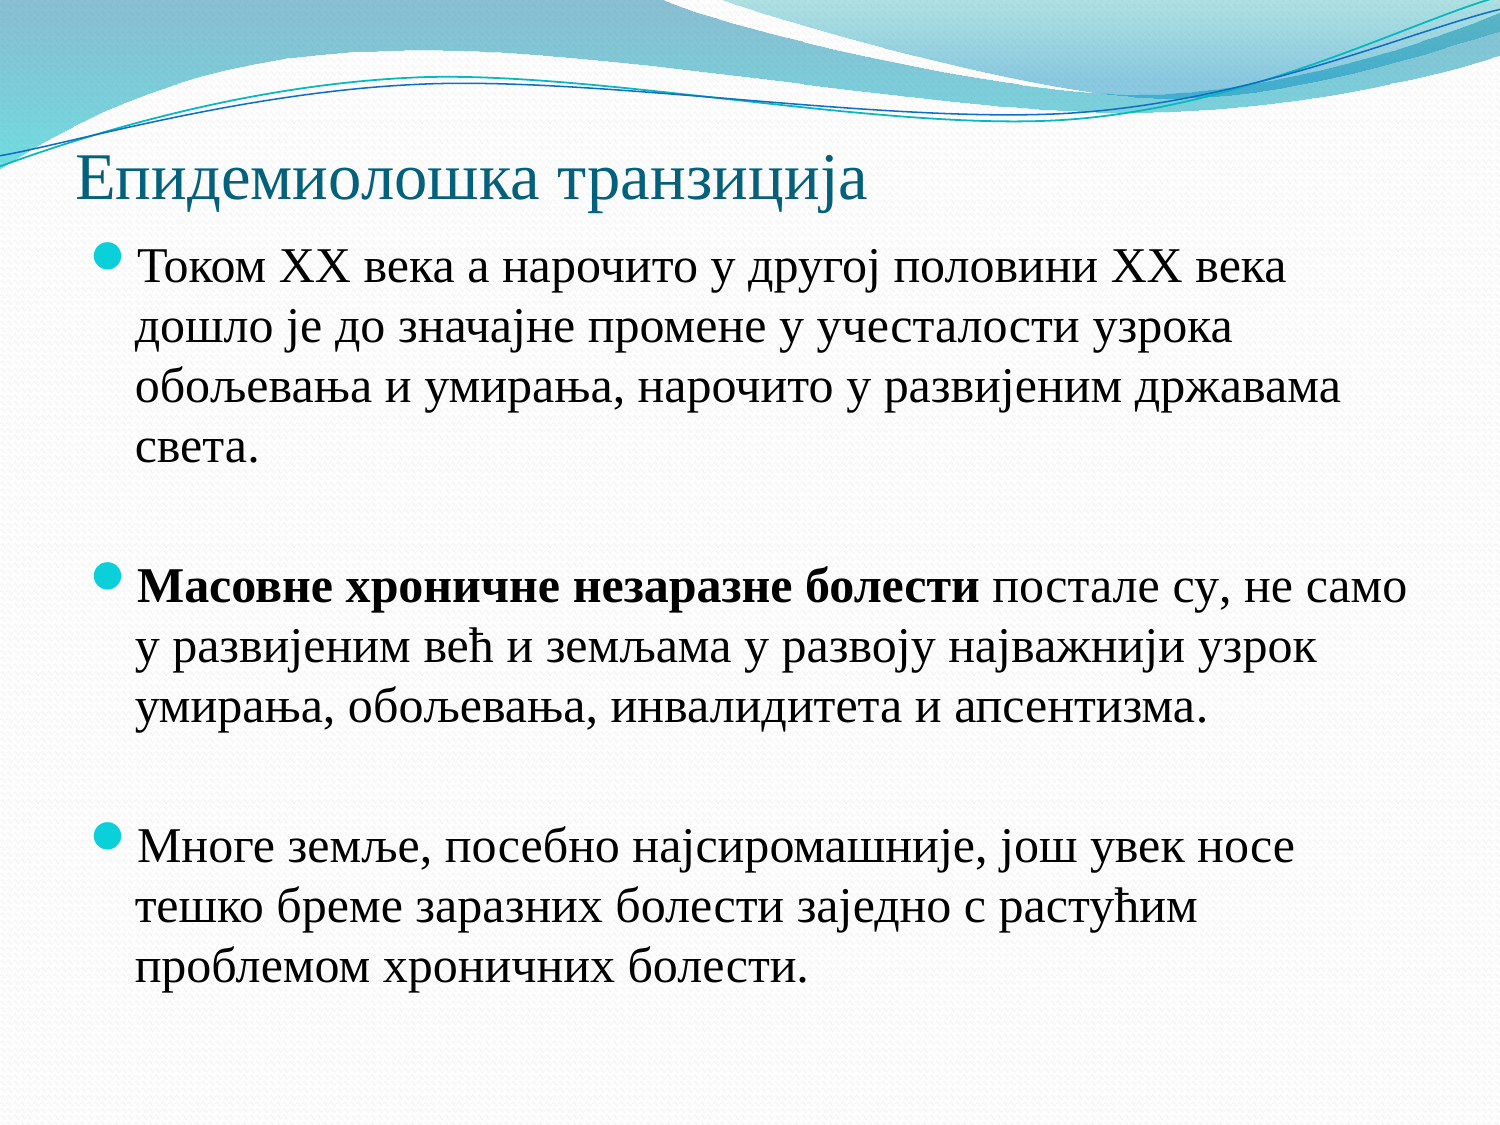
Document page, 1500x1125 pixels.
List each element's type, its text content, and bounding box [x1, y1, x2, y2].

title Епидемиолошка транзиција [75, 115, 1425, 213]
list Током XX века а нарочито у другој половини XX века дошло је до значајне промене у учесталости узрока обољевања и умирања, нарочито у развијеним државама света. Масовне хроничне незаразне болести постале су, не само у развијеним већ и земљама у развоју најважнији узрок умирања, обољевања, инвалидитета и апсентизма. Многе земље, посебно најсиромашније, још увек носе тешко бреме заразних болести заједно с растућим проблемом хроничних болести. [75, 224, 1425, 1005]
